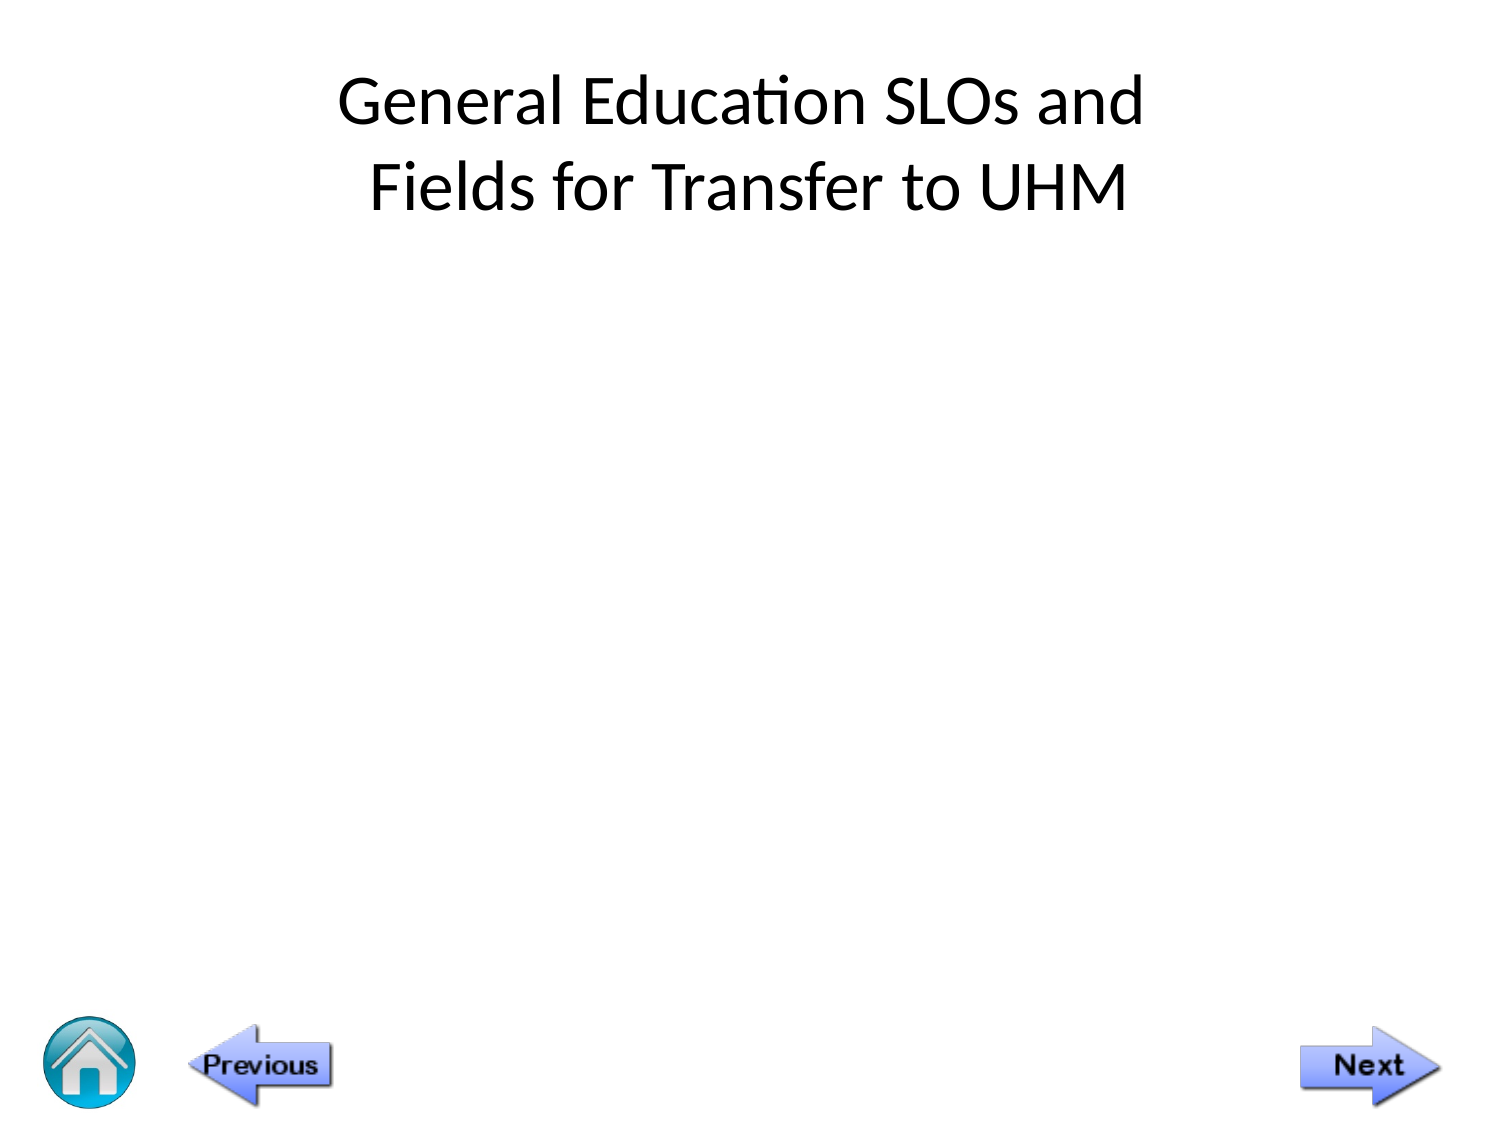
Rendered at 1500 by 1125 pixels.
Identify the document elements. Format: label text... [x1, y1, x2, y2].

title General Education SLOs and Fields for Transfer to UHM [75, 45, 1425, 233]
picture [1299, 1025, 1447, 1113]
picture [37, 1009, 141, 1113]
picture [187, 1023, 338, 1113]
